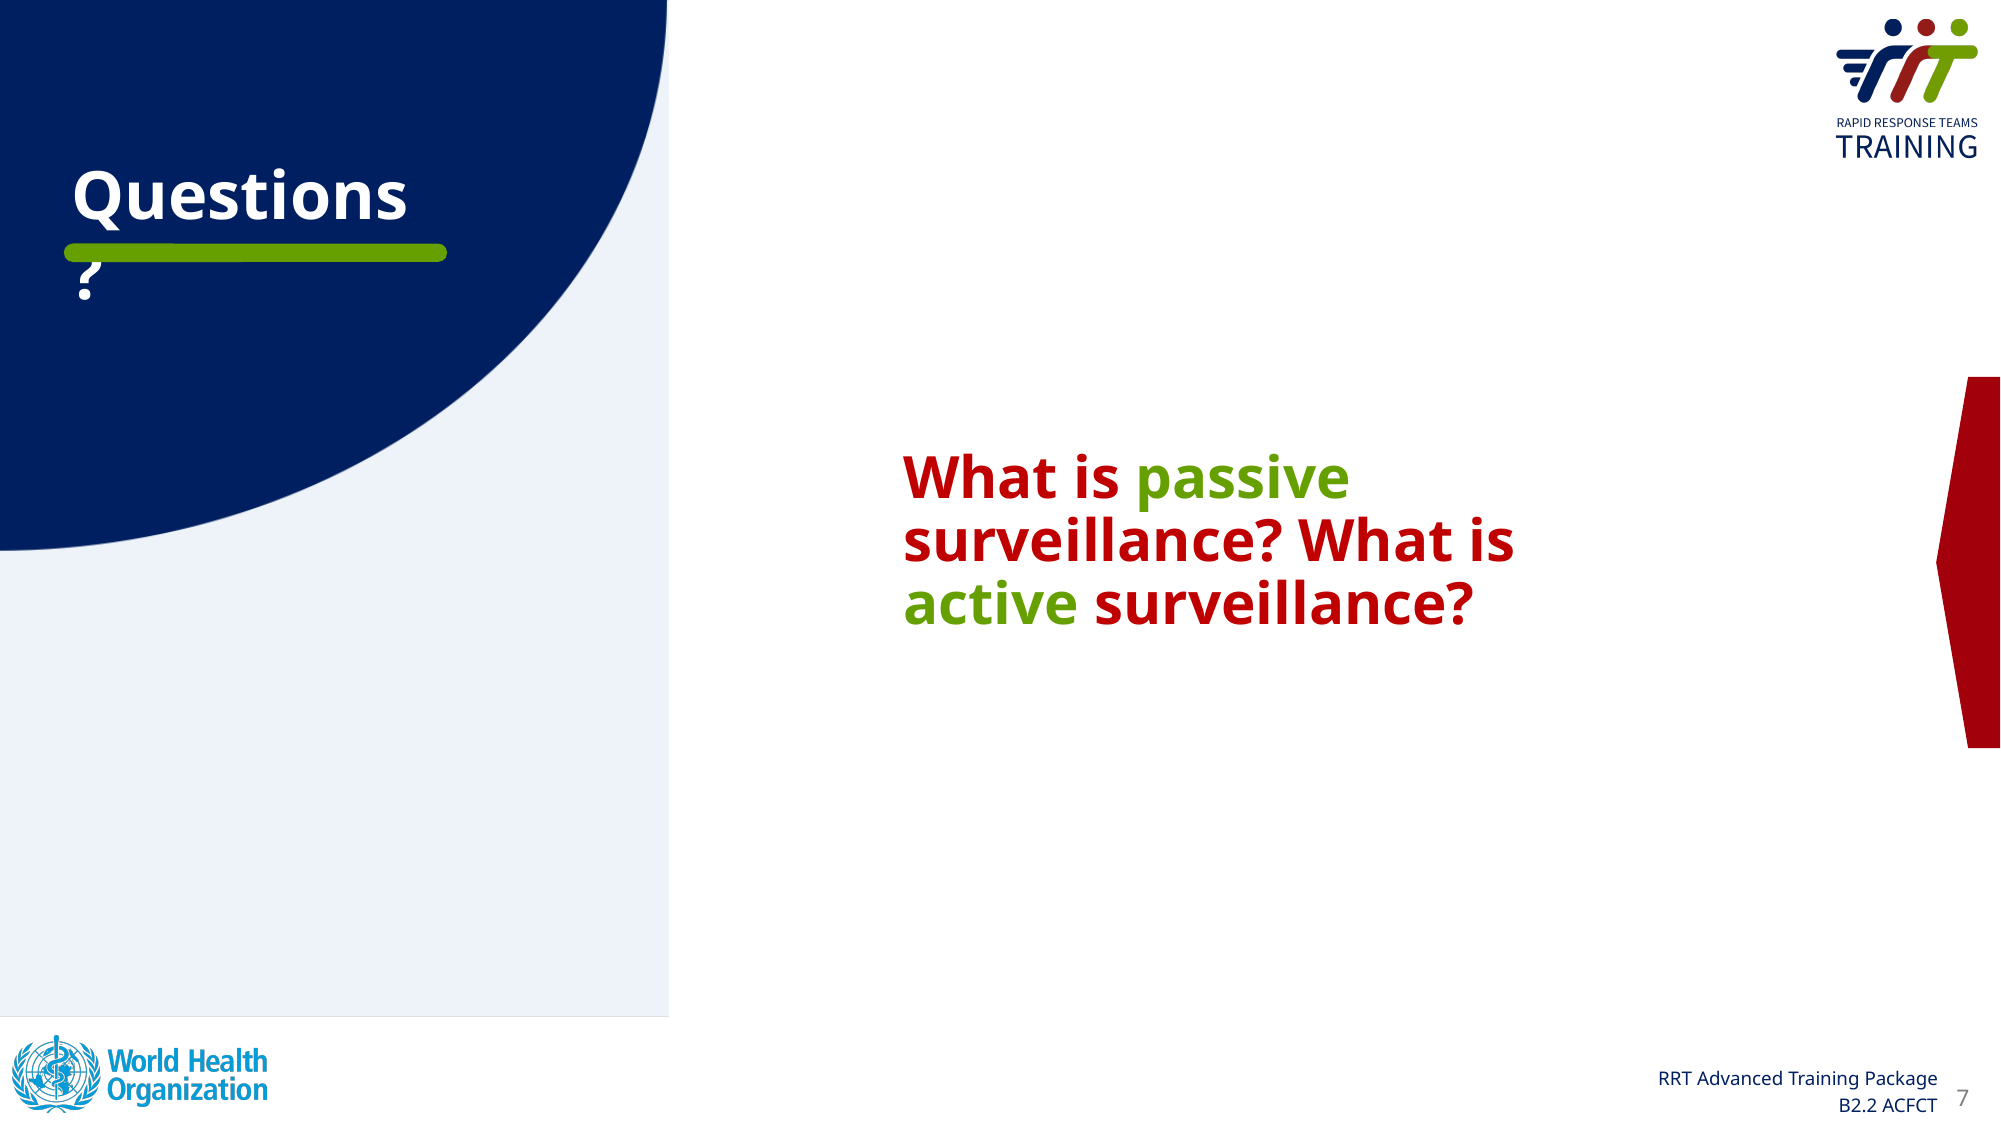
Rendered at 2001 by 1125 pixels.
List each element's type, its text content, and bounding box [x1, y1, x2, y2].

picture [12, 1083, 48, 1113]
picture [0, 0, 669, 1018]
picture [12, 1035, 267, 1113]
picture [58, 1050, 64, 1058]
title What is passive surveillance? What is active surveillance? [894, 439, 1672, 646]
picture [1835, 19, 1978, 167]
